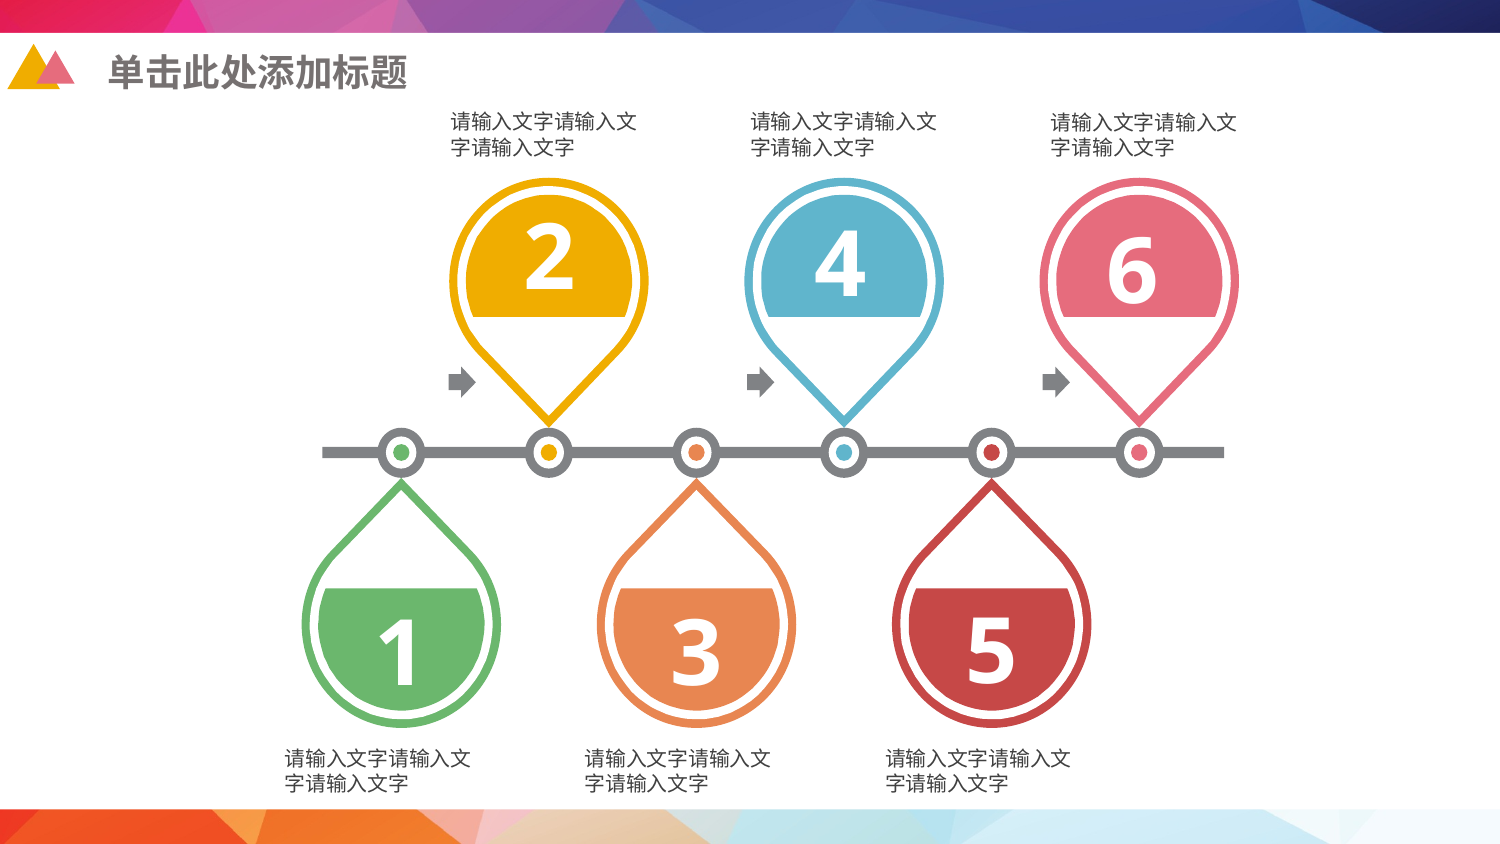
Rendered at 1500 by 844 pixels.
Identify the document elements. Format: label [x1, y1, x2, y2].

text_box [291, 167, 1249, 739]
picture [0, 0, 1500, 844]
